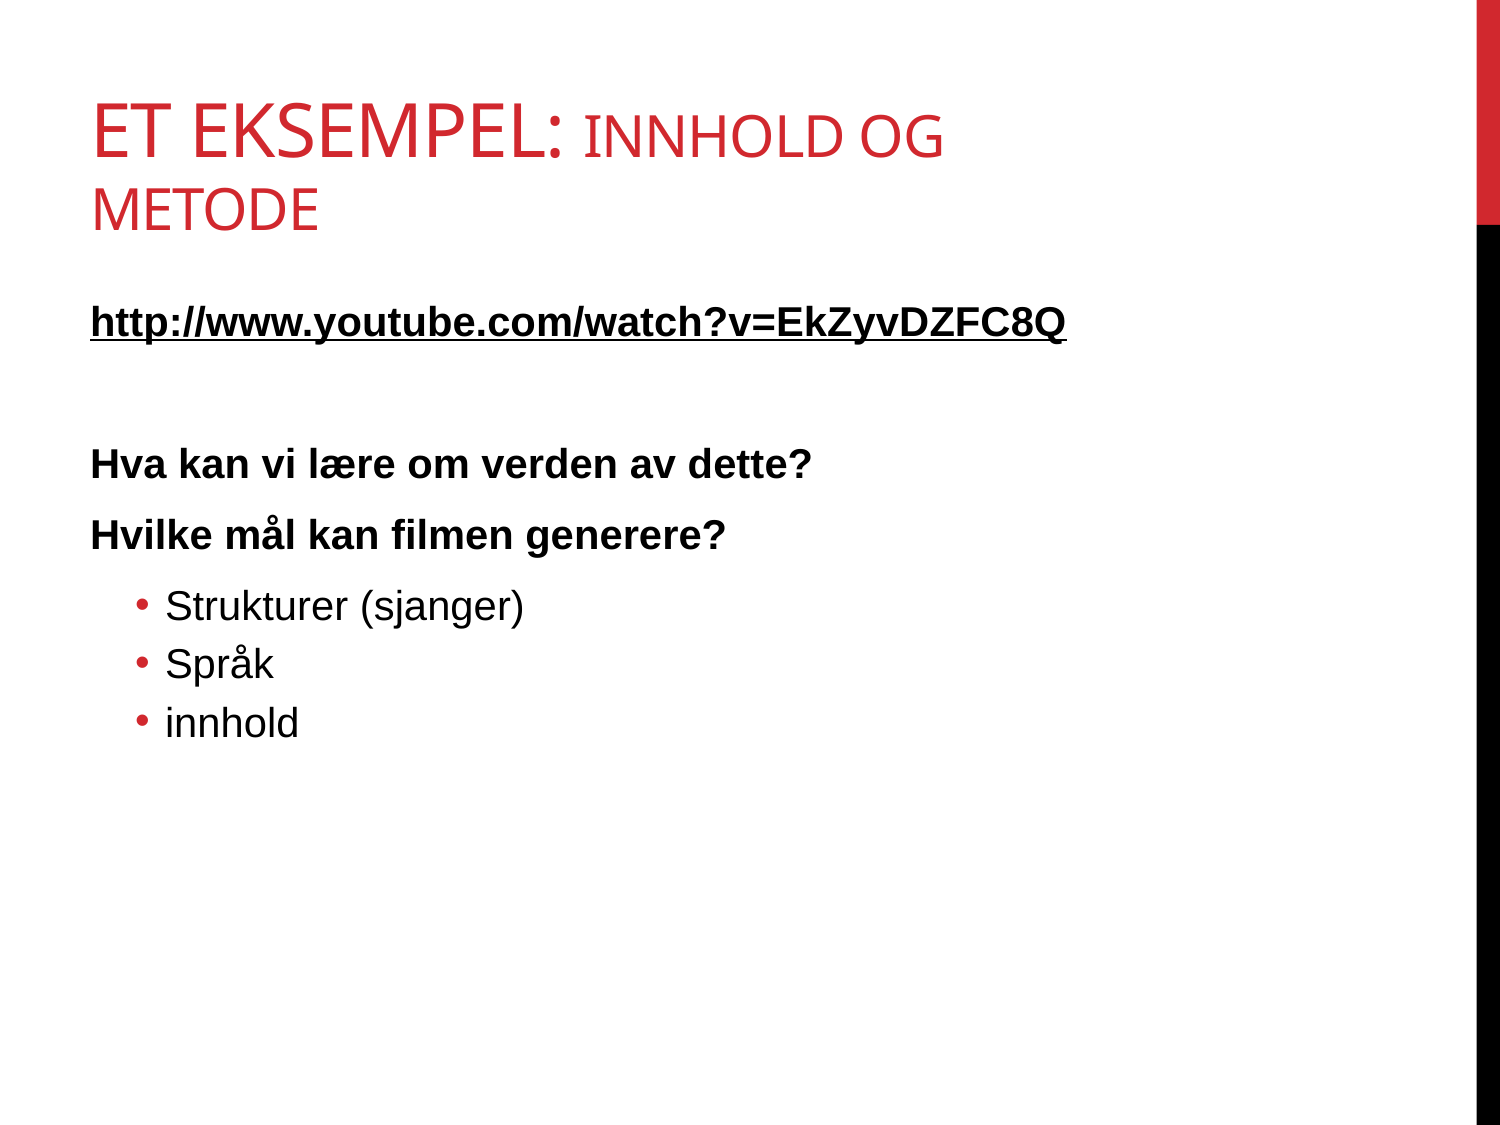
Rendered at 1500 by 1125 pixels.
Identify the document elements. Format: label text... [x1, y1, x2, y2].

list http://www.youtube.com/watch?v=EkZyvDZFC8Q Hva kan vi lære om verden av dette? Hvilke mål kan filmen generere? Strukturer (sjanger) Språk innhold [75, 287, 1325, 1005]
title Et eksempel: innhold og metode [75, 25, 1025, 250]
